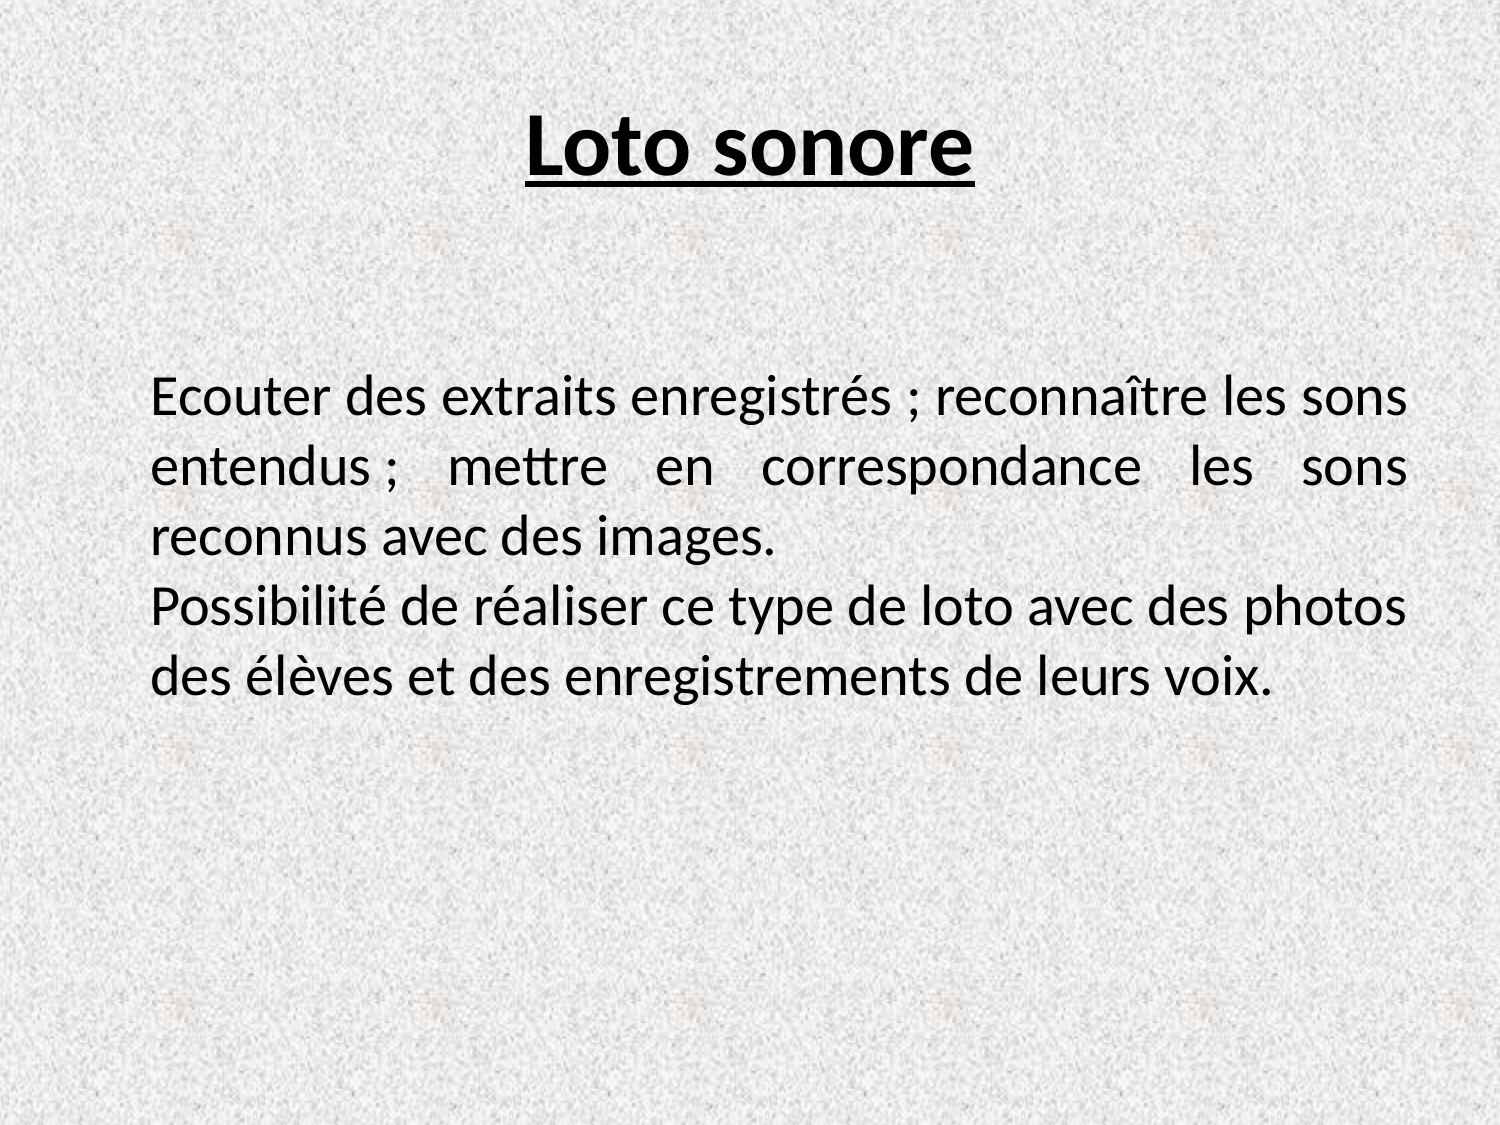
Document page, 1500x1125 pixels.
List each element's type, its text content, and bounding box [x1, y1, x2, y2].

title Loto sonore [75, 45, 1425, 233]
text_box Ecouter des extraits enregistrés ; reconnaître les sons entendus ; mettre en correspondance les sons reconnus avec des images. Possibilité de réaliser ce type de loto avec des photos des élèves et des enregistrements de leurs voix. [135, 349, 1424, 715]
picture [0, 0, 1500, 1125]
